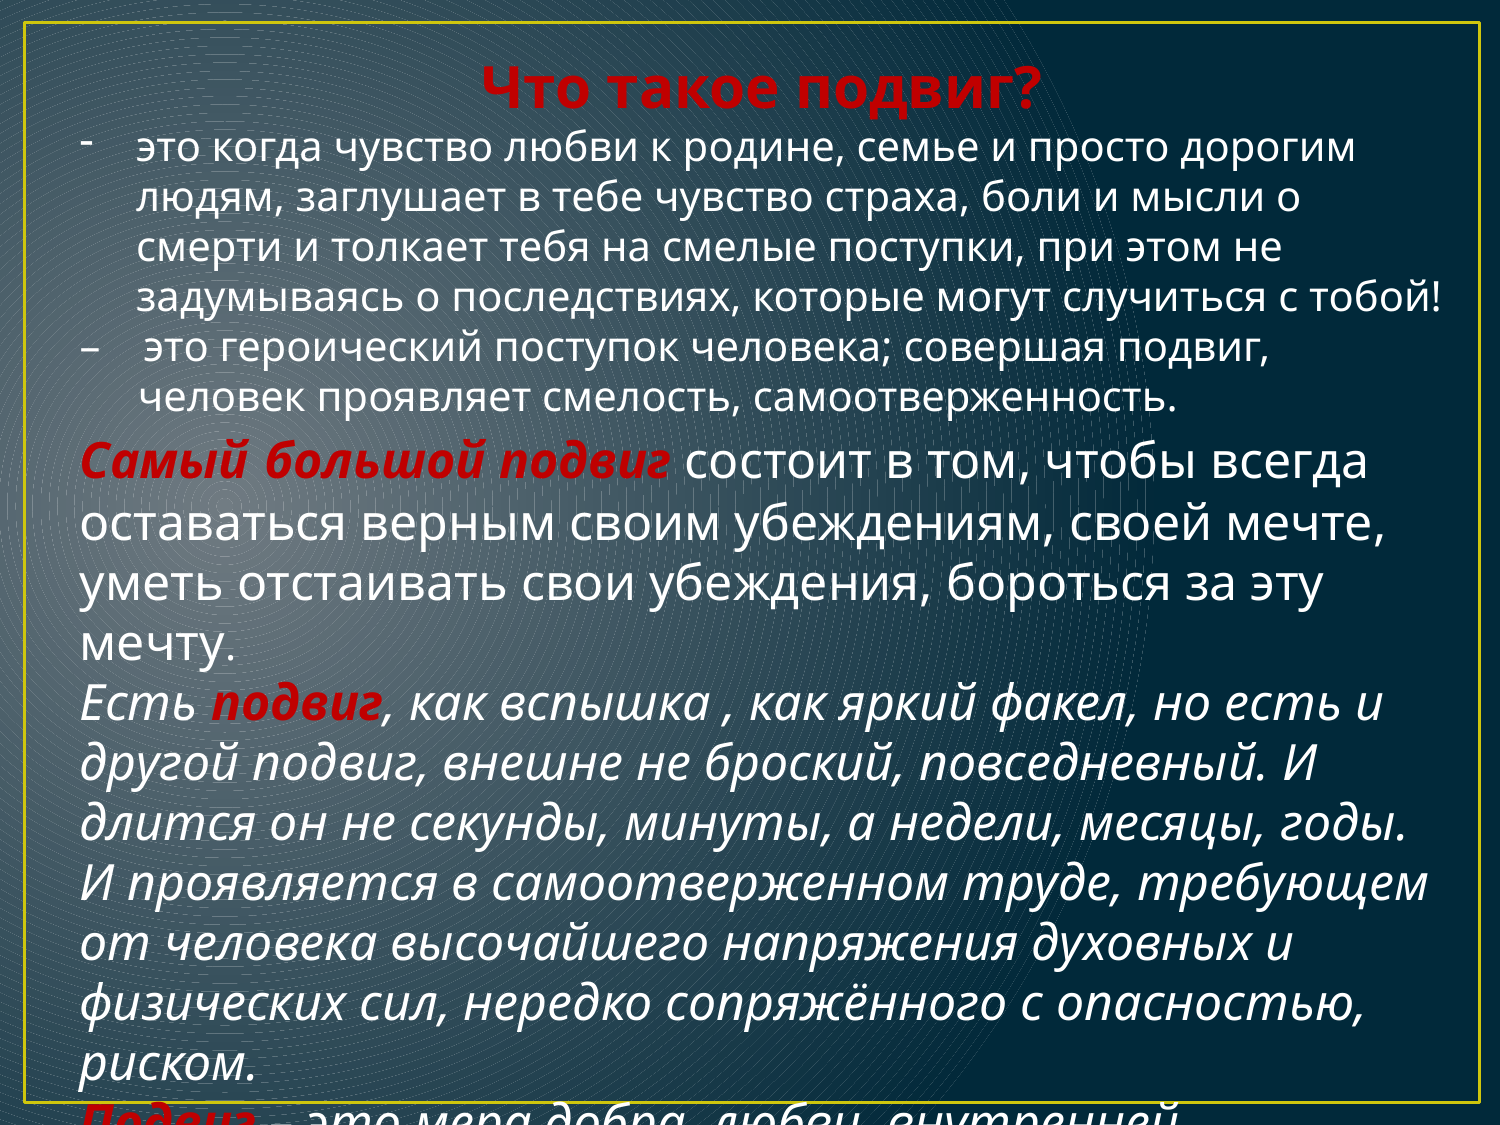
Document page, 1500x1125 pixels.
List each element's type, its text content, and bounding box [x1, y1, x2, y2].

text_box Что такое подвиг? это когда чувство любви к родине, семье и просто дорогим людям, заглушает в тебе чувство страха, боли и мысли о смерти и толкает тебя на смелые поступки, при этом не задумываясь о последствиях, которые могут случиться с тобой! – это героический поступок человека; совершая подвиг, человек проявляет смелость, самоотверженность. Самый большой подвиг состоит в том, чтобы всегда оставаться верным своим убеждениям, своей мечте, уметь отстаивать свои убеждения, бороться за эту мечту. Есть подвиг, как вспышка , как яркий факел, но есть и другой подвиг, внешне не броский, повседневный. И длится он не секунды, минуты, а недели, месяцы, годы. И проявляется в самоотверженном труде, требующем от человека высочайшего напряжения духовных и физических сил, нередко сопряжённого с опасностью, риском. Подвиг – это мера добра, любви, внутренней честности перед собой и людьми. [64, 42, 1459, 1125]
